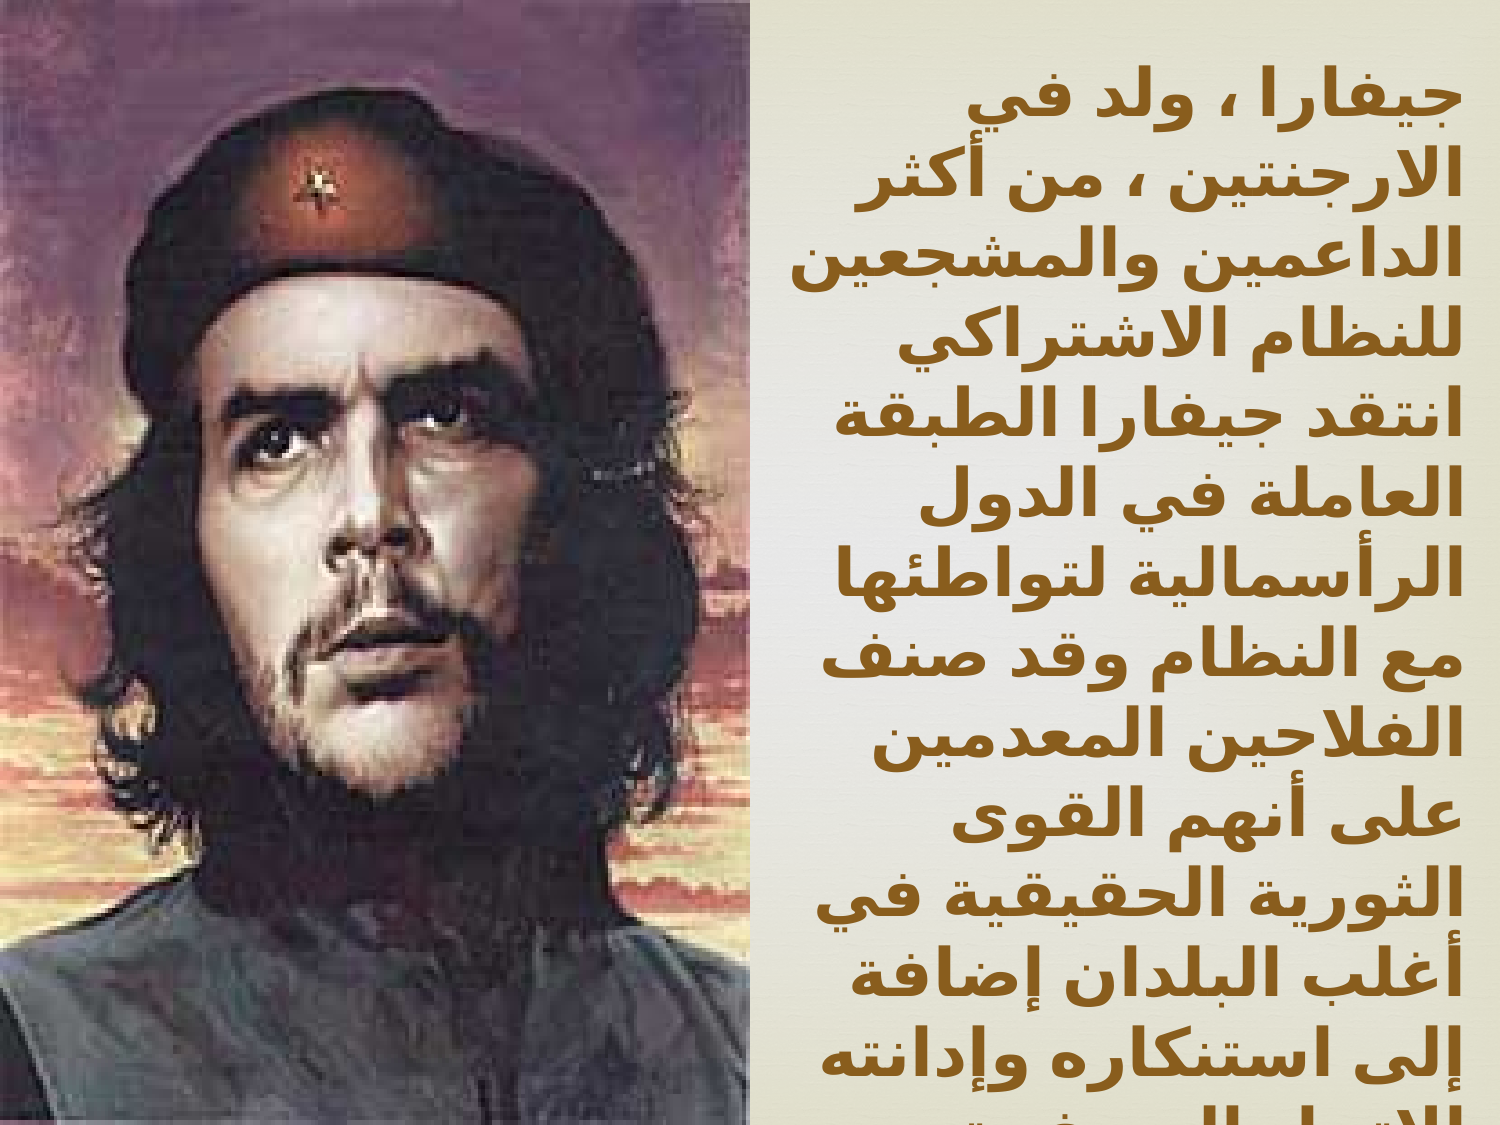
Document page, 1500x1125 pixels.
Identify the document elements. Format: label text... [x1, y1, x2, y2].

picture [0, 0, 751, 1125]
text_box جيفارا ، ولد في الارجنتين ، من أكثر الداعمين والمشجعين للنظام الاشتراكي انتقد جيفارا الطبقة العاملة في الدول الرأسمالية لتواطئها مع النظام وقد صنف الفلاحين المعدمين على أنهم القوى الثورية الحقيقية في أغلب البلدان إضافة إلى استنكاره وإدانته الاتحاد السوفييتي لاستبداله الأممية بالوطنية ساحباً معه دول اشتراكية أخرى نحو الرضوخ . [756, 42, 1483, 1125]
